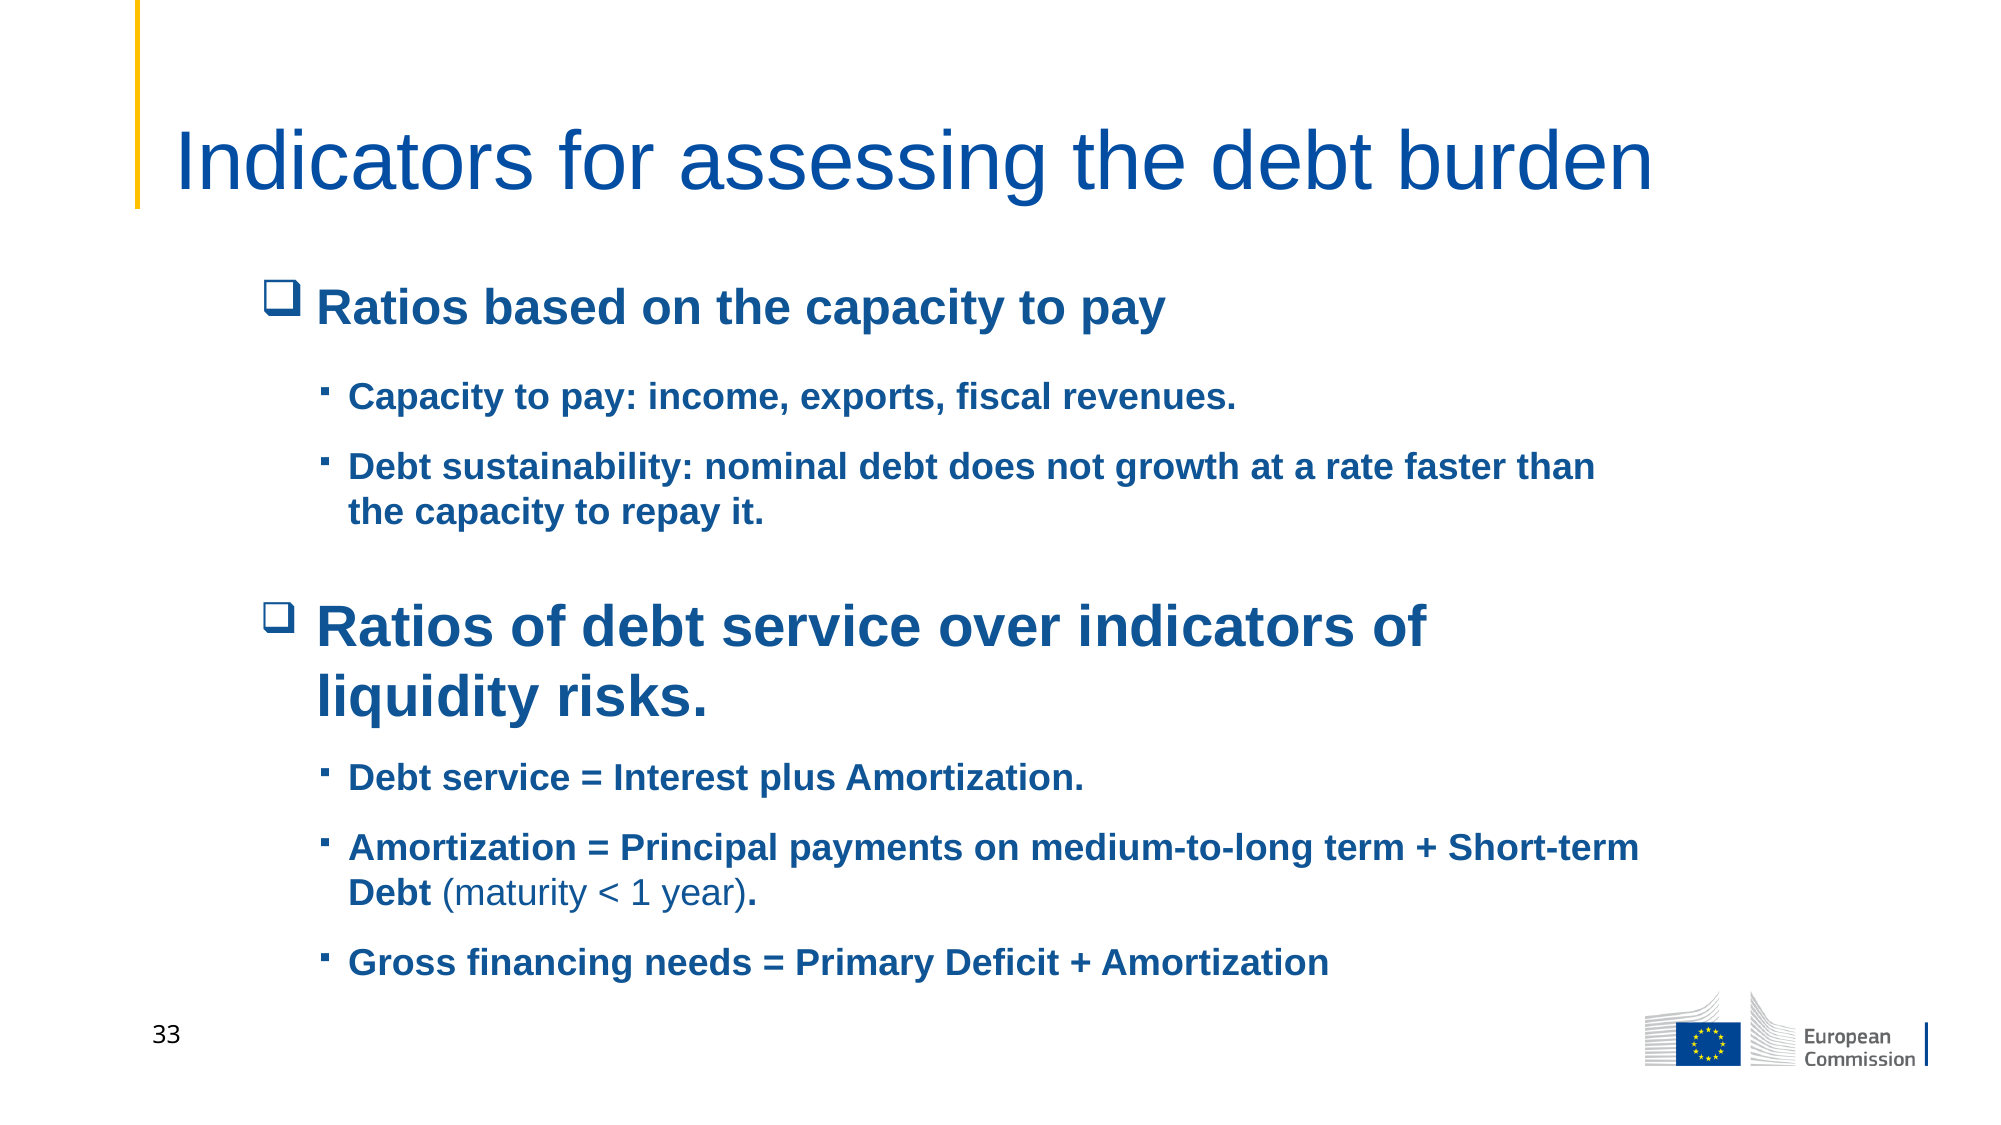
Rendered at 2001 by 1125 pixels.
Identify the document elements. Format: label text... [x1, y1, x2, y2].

slide_number 33 [137, 1005, 588, 1066]
picture [1645, 991, 1928, 1066]
text_box Ratios based on the capacity to pay Capacity to pay: income, exports, fiscal revenues. Debt sustainability: nominal debt does not growth at a rate faster than the capacity to repay it. [245, 267, 1672, 563]
text_box Ratios of debt service over indicators of liquidity risks. Debt service = Interest plus Amortization. Amortization = Principal payments on medium-to-long term + Short-term Debt (maturity < 1 year). Gross financing needs = Primary Deficit + Amortization [245, 580, 1672, 1006]
title Indicators for assessing the debt burden [159, 79, 1885, 208]
